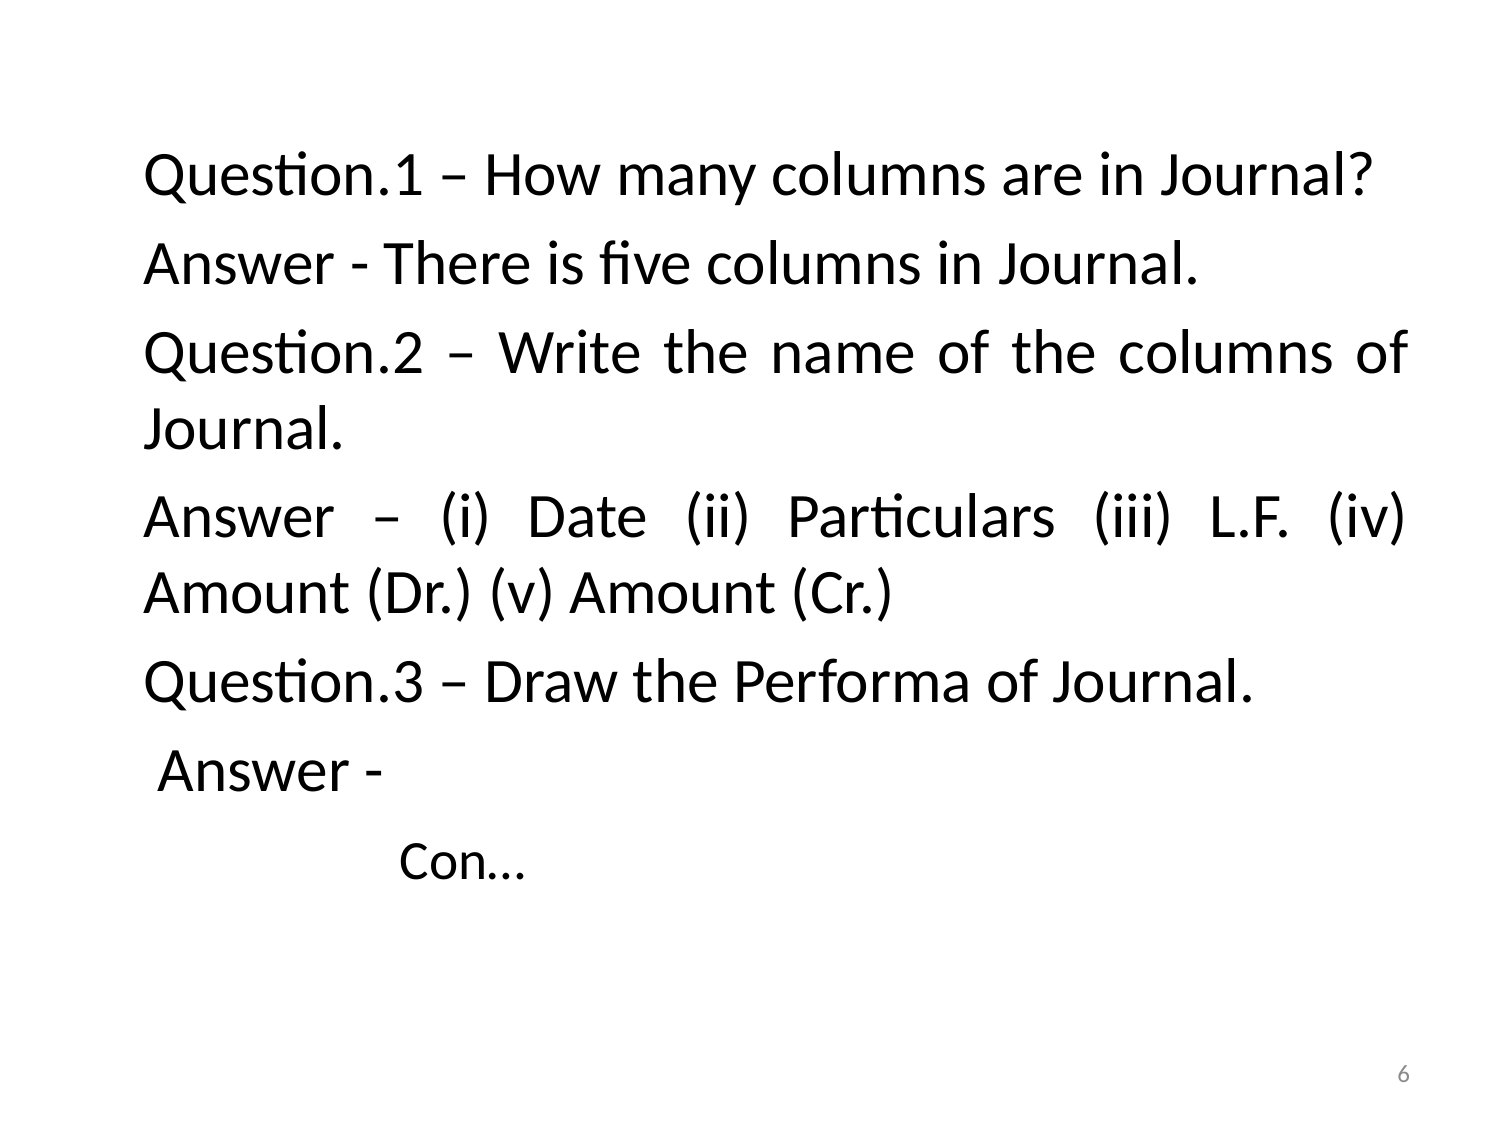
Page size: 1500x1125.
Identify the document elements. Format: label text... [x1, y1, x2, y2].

slide_number 6 [1074, 1042, 1425, 1103]
list Question.1 – How many columns are in Journal? Answer - There is five columns in Journal. Question.2 – Write the name of the columns of Journal. Answer – (i) Date (ii) Particulars (iii) L.F. (iv) Amount (Dr.) (v) Amount (Cr.) Question.3 – Draw the Performa of Journal. Answer - Con… [75, 125, 1425, 1005]
